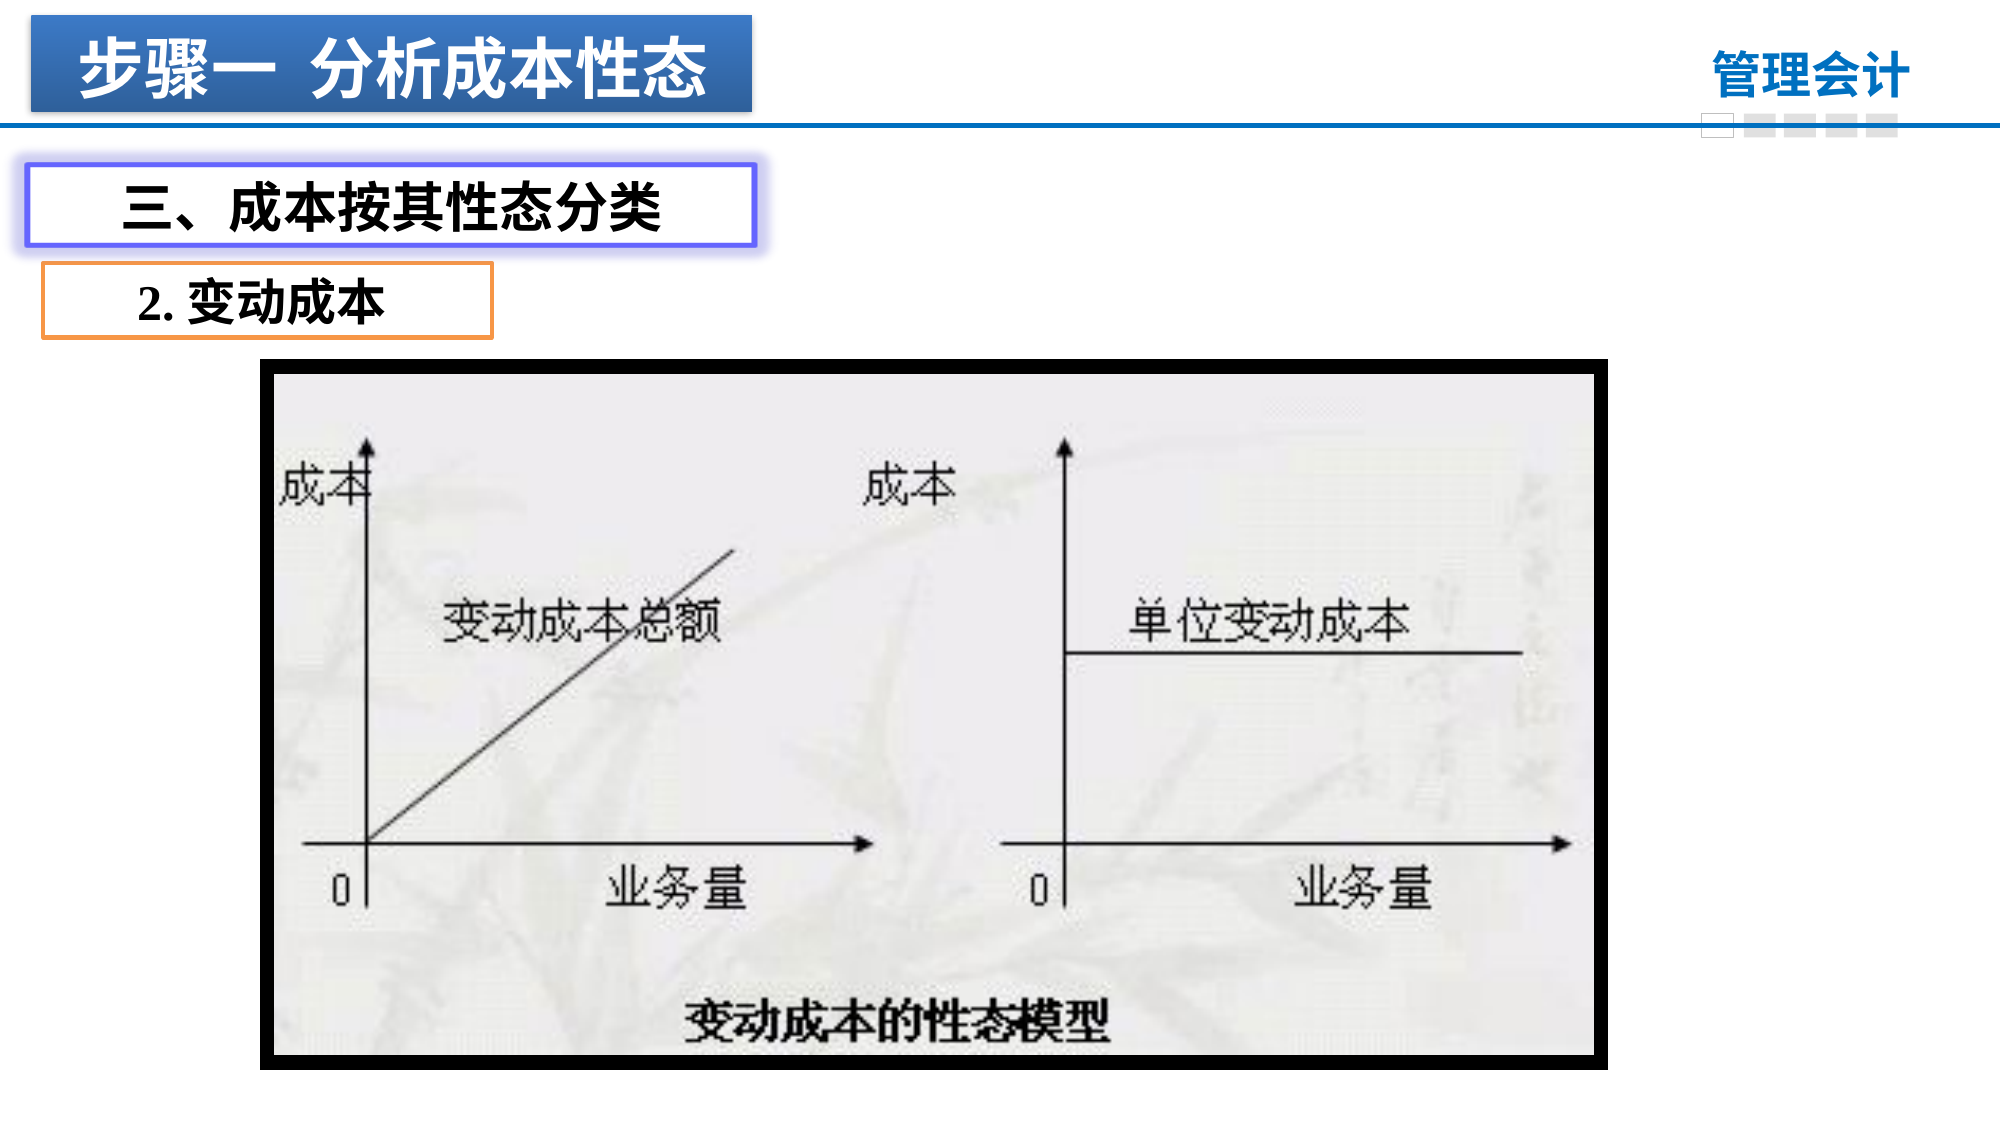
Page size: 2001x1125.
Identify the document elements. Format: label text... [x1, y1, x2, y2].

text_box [0, 136, 788, 273]
text_box 2.变动成本 [41, 282, 494, 340]
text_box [31, 14, 753, 117]
picture [274, 373, 1594, 1056]
